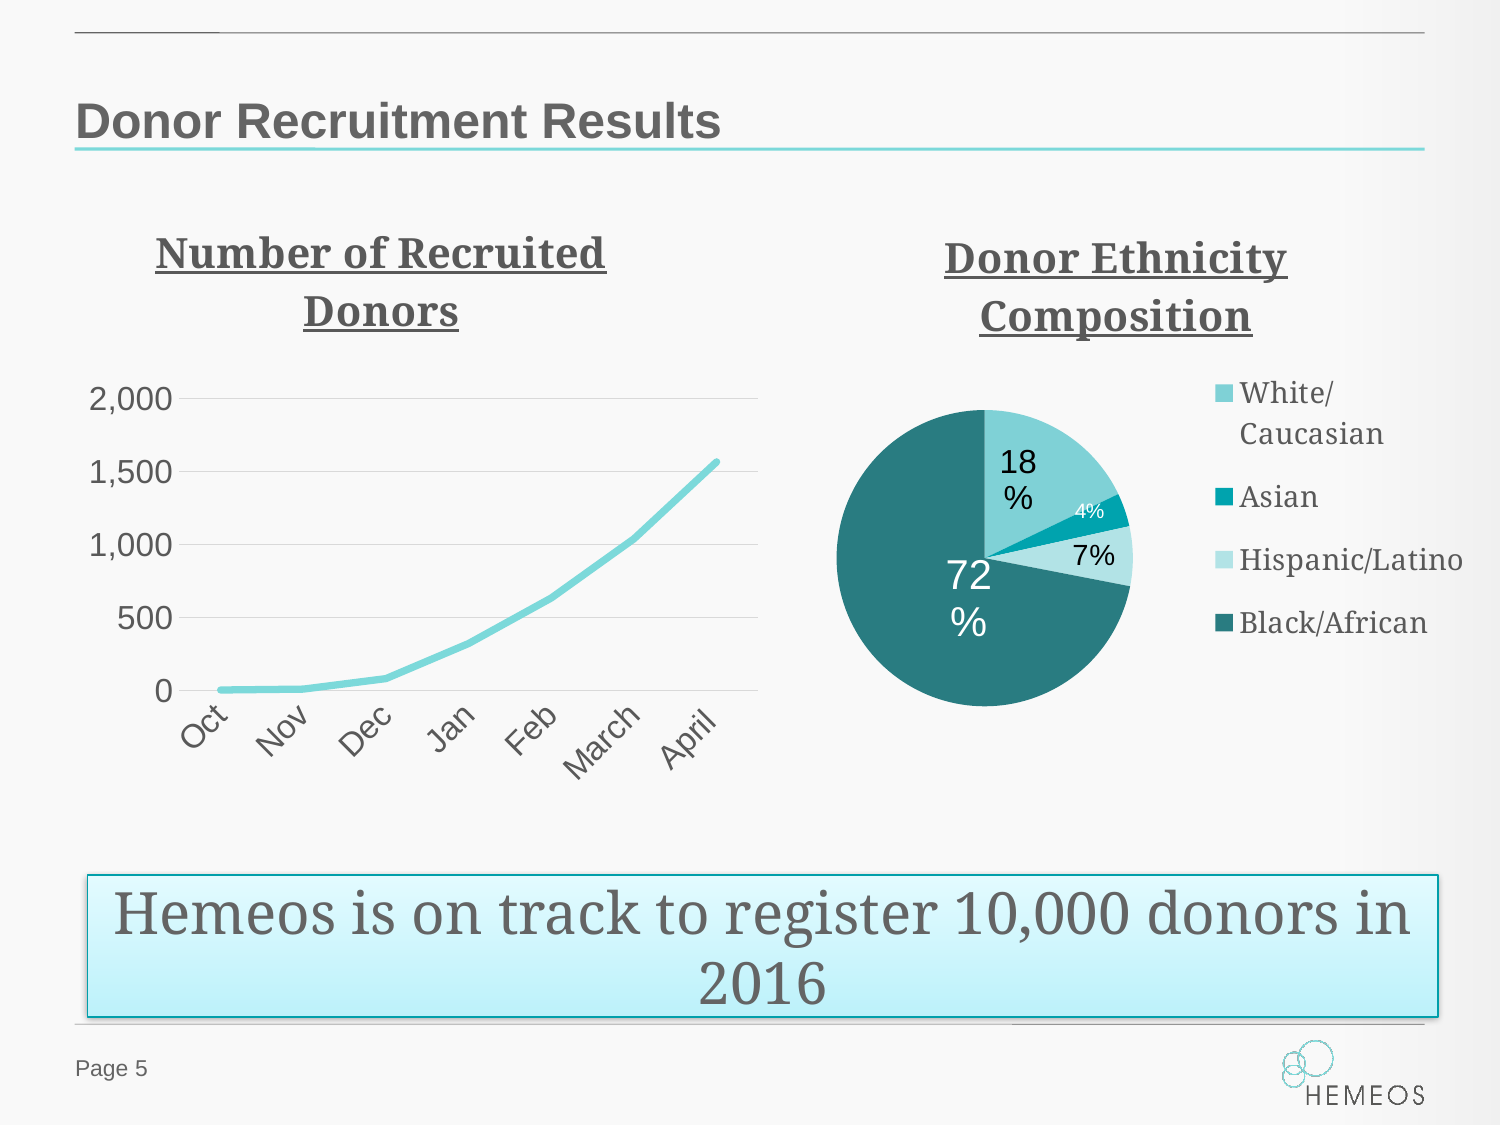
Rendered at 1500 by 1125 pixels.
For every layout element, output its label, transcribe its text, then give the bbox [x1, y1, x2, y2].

picture [1280, 1038, 1425, 1106]
chart [74, 196, 1483, 799]
title Donor Recruitment Results [74, 32, 1426, 150]
text_box Hemeos is on track to register 10,000 donors in 2016 [87, 874, 1439, 1018]
